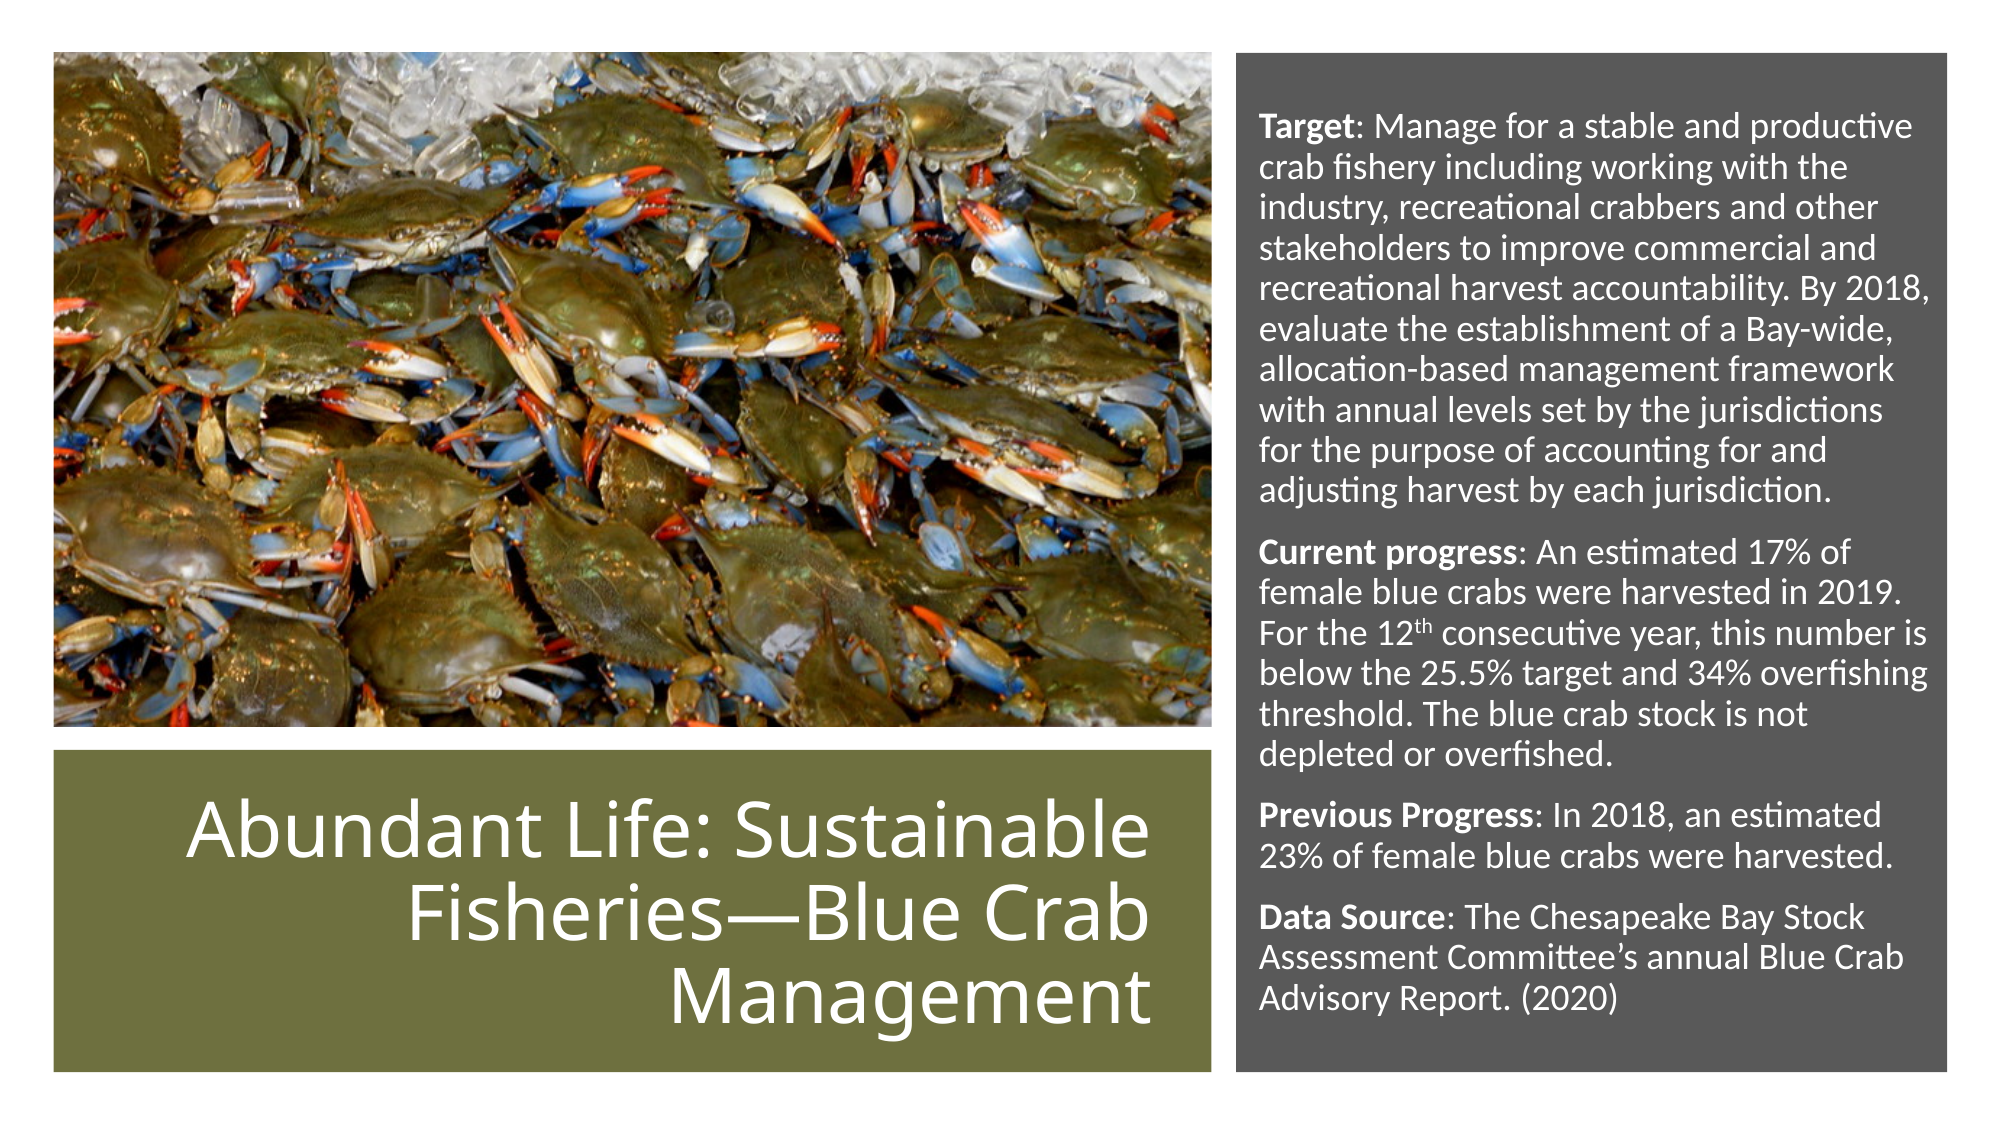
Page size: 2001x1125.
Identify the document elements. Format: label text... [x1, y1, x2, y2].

picture [53, 52, 1212, 727]
list Target: Manage for a stable and productive crab fishery including working with the industry, recreational crabbers and other stakeholders to improve commercial and recreational harvest accountability. By 2018, evaluate the establishment of a Bay-wide, allocation-based management framework with annual levels set by the jurisdictions for the purpose of accounting for and adjusting harvest by each jurisdiction. Current progress: An estimated 17% of female blue crabs were harvested in 2019. For the 12th consecutive year, this number is below the 25.5% target and 34% overfishing threshold. The blue crab stock is not depleted or overfished. Previous Progress: In 2018, an estimated 23% of female blue crabs were harvested. Data Source: The Chesapeake Bay Stock Assessment Committee’s annual Blue Crab Advisory Report. (2020) [1243, 52, 1947, 1073]
title Abundant Life: Sustainable Fisheries—Blue Crab Management [85, 782, 1168, 1049]
text_box [53, 749, 1212, 1073]
text_box [1235, 52, 1243, 1073]
